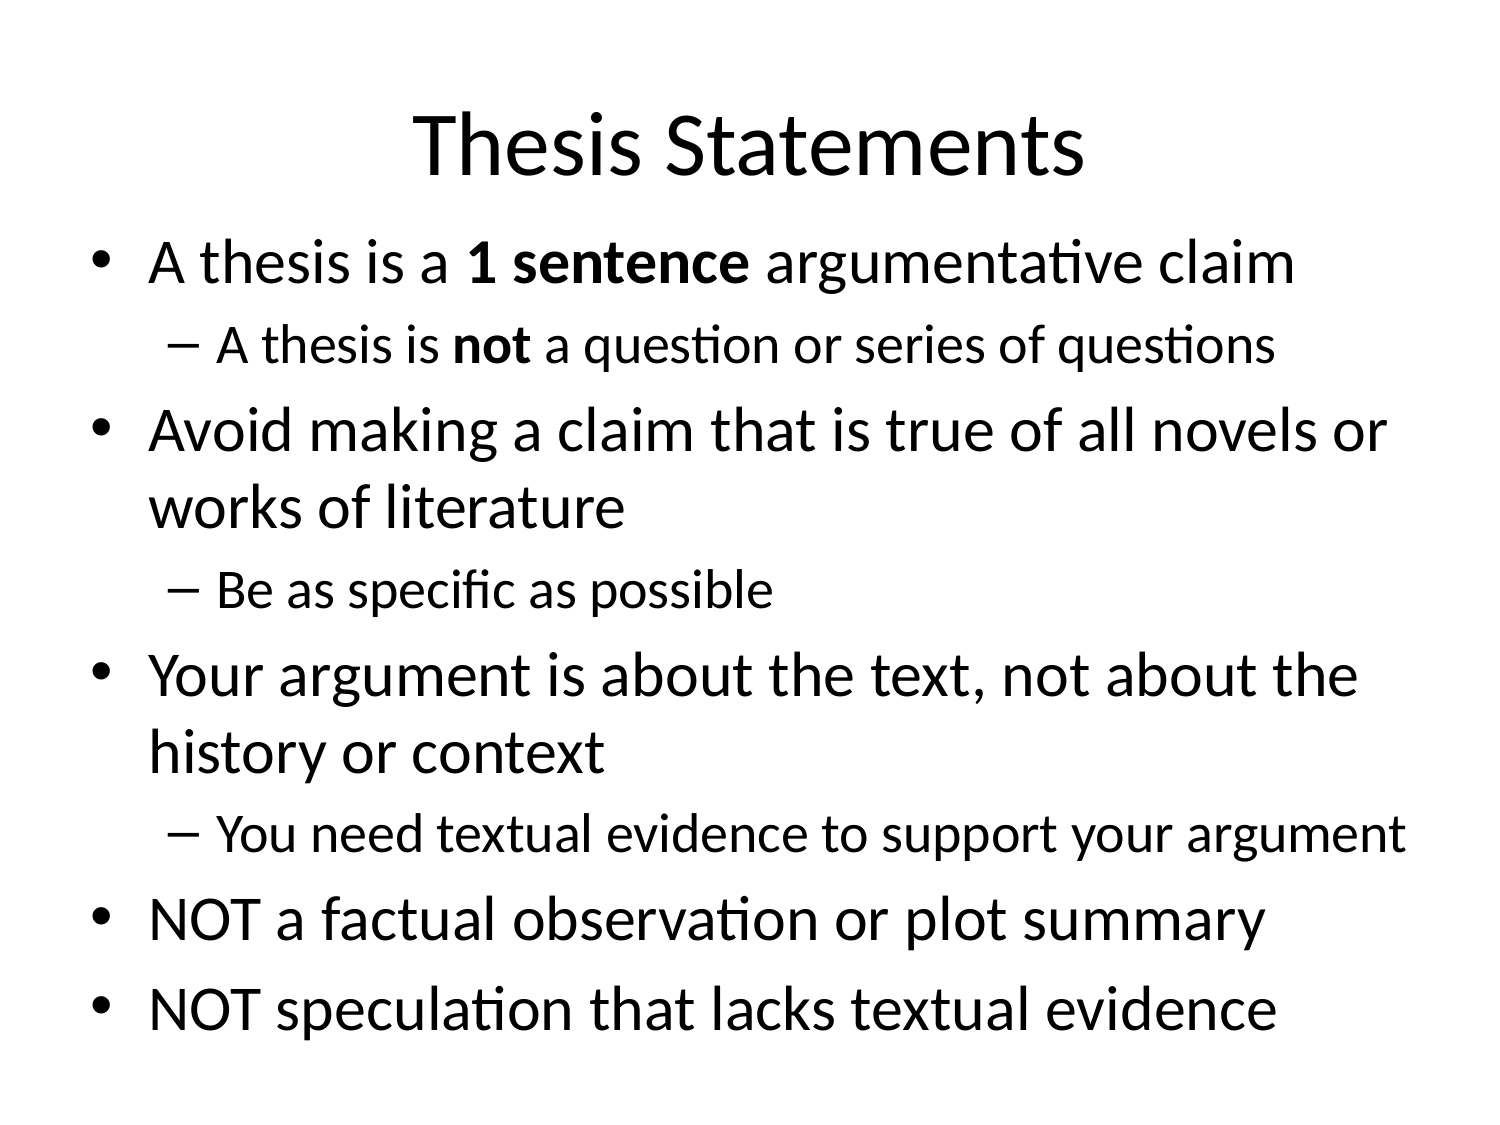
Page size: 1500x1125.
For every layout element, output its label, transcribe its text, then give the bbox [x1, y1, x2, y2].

list A thesis is a 1 sentence argumentative claim A thesis is not a question or series of questions Avoid making a claim that is true of all novels or works of literature Be as specific as possible Your argument is about the text, not about the history or context You need textual evidence to support your argument NOT a factual observation or plot summary NOT speculation that lacks textual evidence [75, 212, 1425, 1075]
title Thesis Statements [75, 45, 1425, 212]
